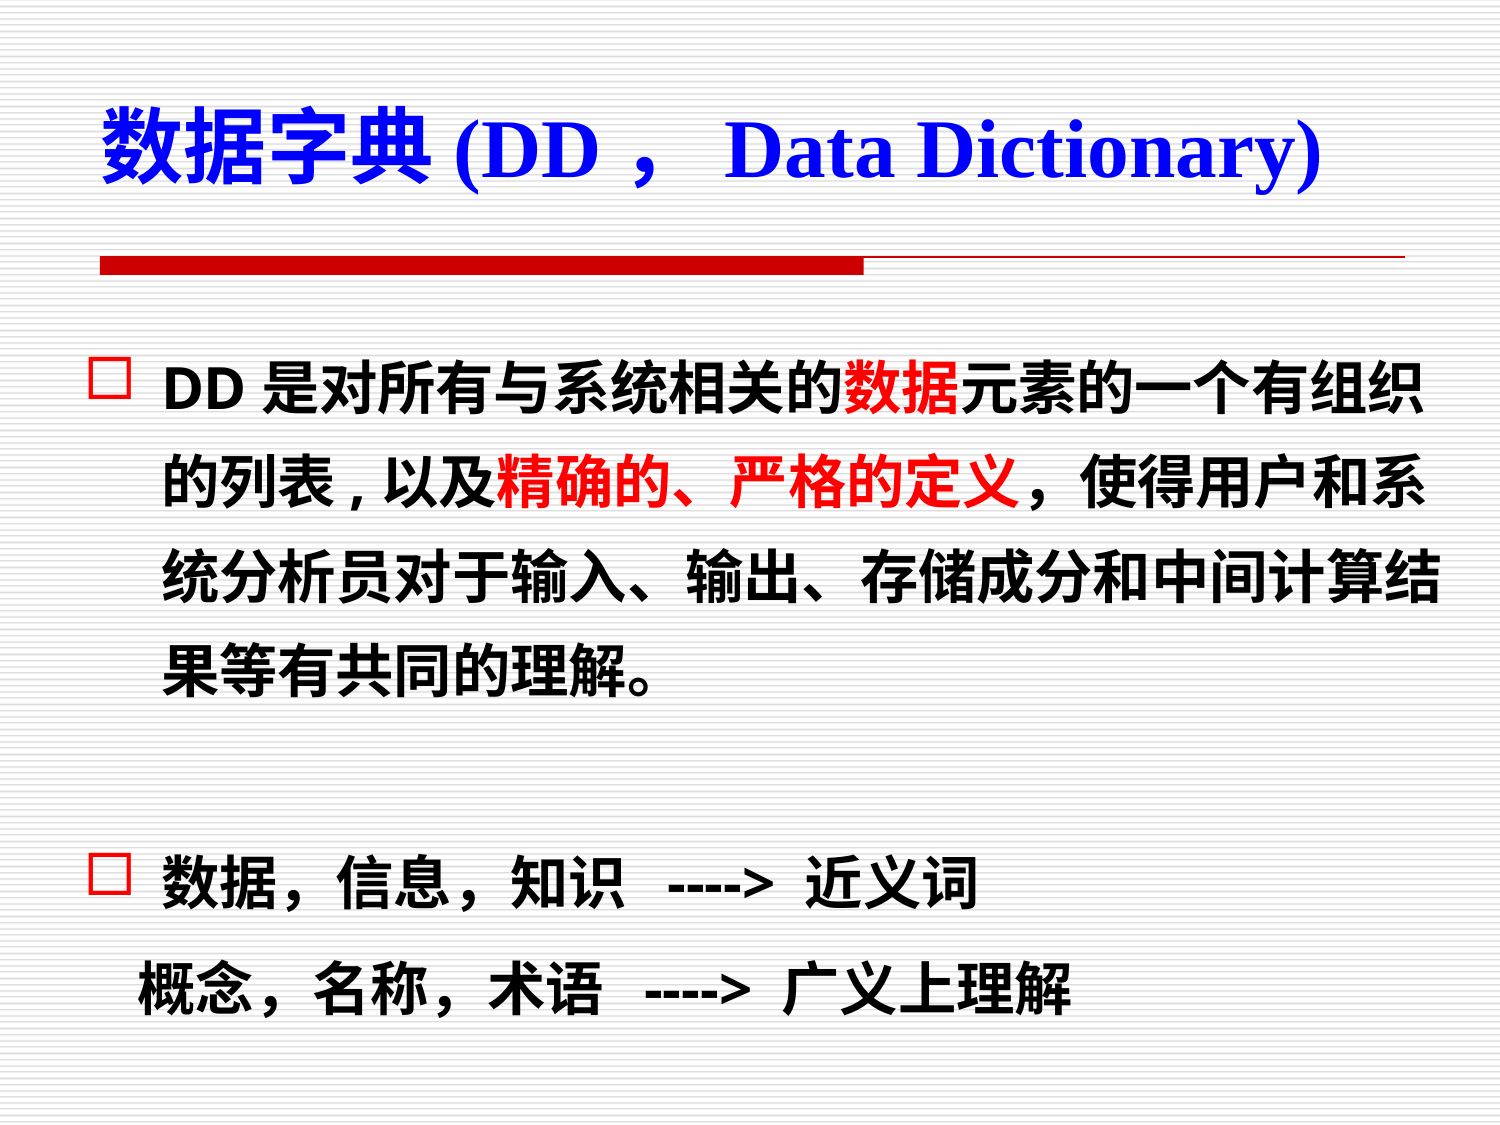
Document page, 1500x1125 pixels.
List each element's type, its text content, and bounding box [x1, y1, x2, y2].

text_box DD是对所有与系统相关的数据元素的一个有组织的列表,以及精确的、严格的定义，使得用户和系统分析员对于输入、输出、存储成分和中间计算结果等有共同的理解。 数据，信息，知识 ----> 近义词 概念，名称，术语 ----> 广义上理解 [68, 318, 1474, 1058]
text_box 数据字典(DD，Data Dictionary) [85, 75, 1500, 213]
picture [0, 0, 1500, 1125]
